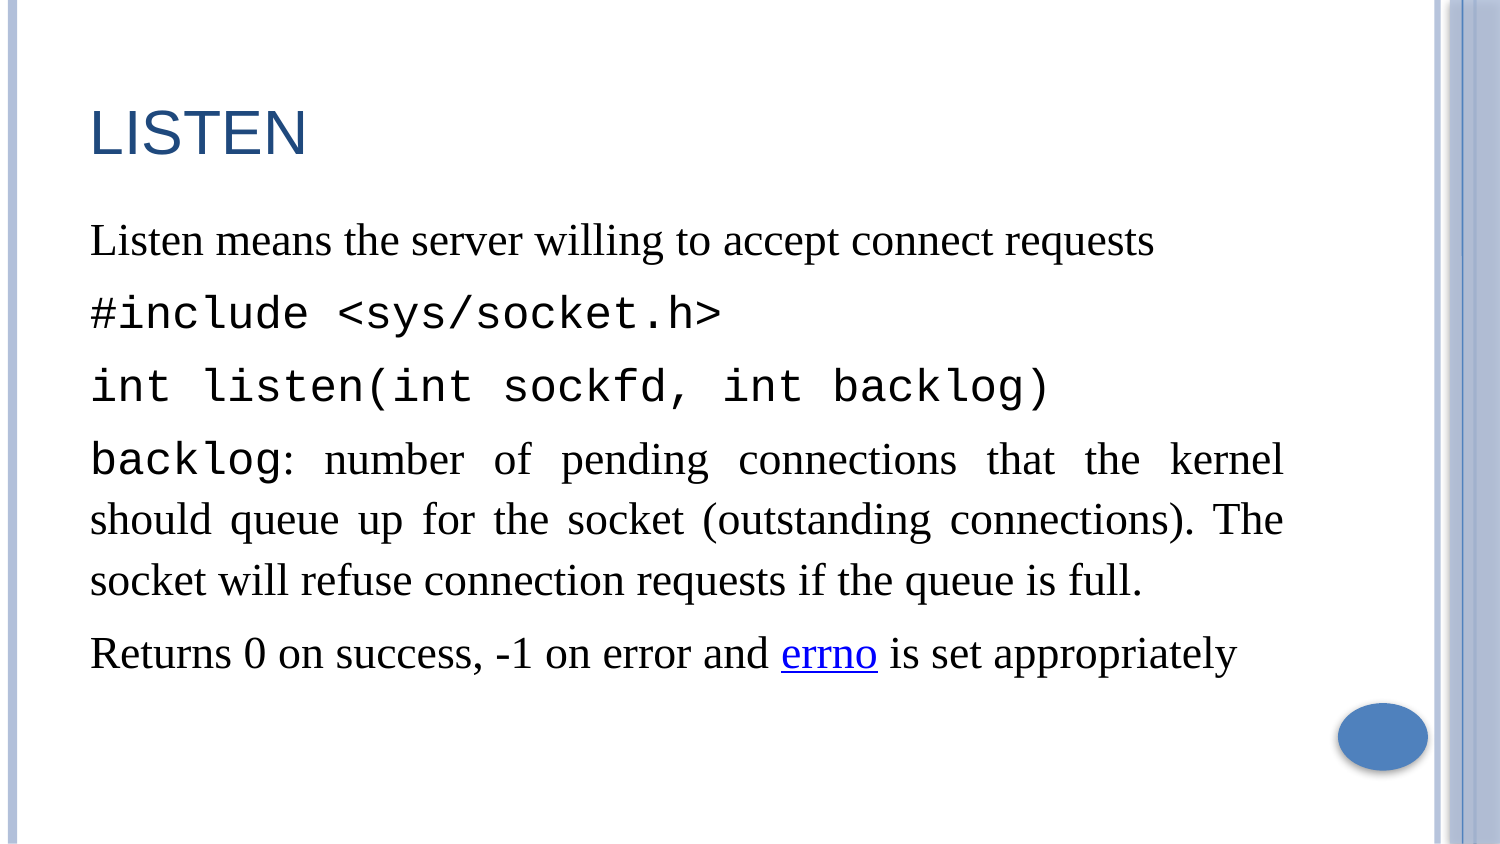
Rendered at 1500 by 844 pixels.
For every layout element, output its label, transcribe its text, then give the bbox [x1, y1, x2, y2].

title Listen [75, 33, 1300, 175]
list Listen means the server willing to accept connect requests #include <sys/socket.h> int listen(int sockfd, int backlog) backlog: number of pending connections that the kernel should queue up for the socket (outstanding connections). The socket will refuse connection requests if the queue is full. Returns 0 on success, -1 on error and errno is set appropriately [75, 196, 1300, 797]
